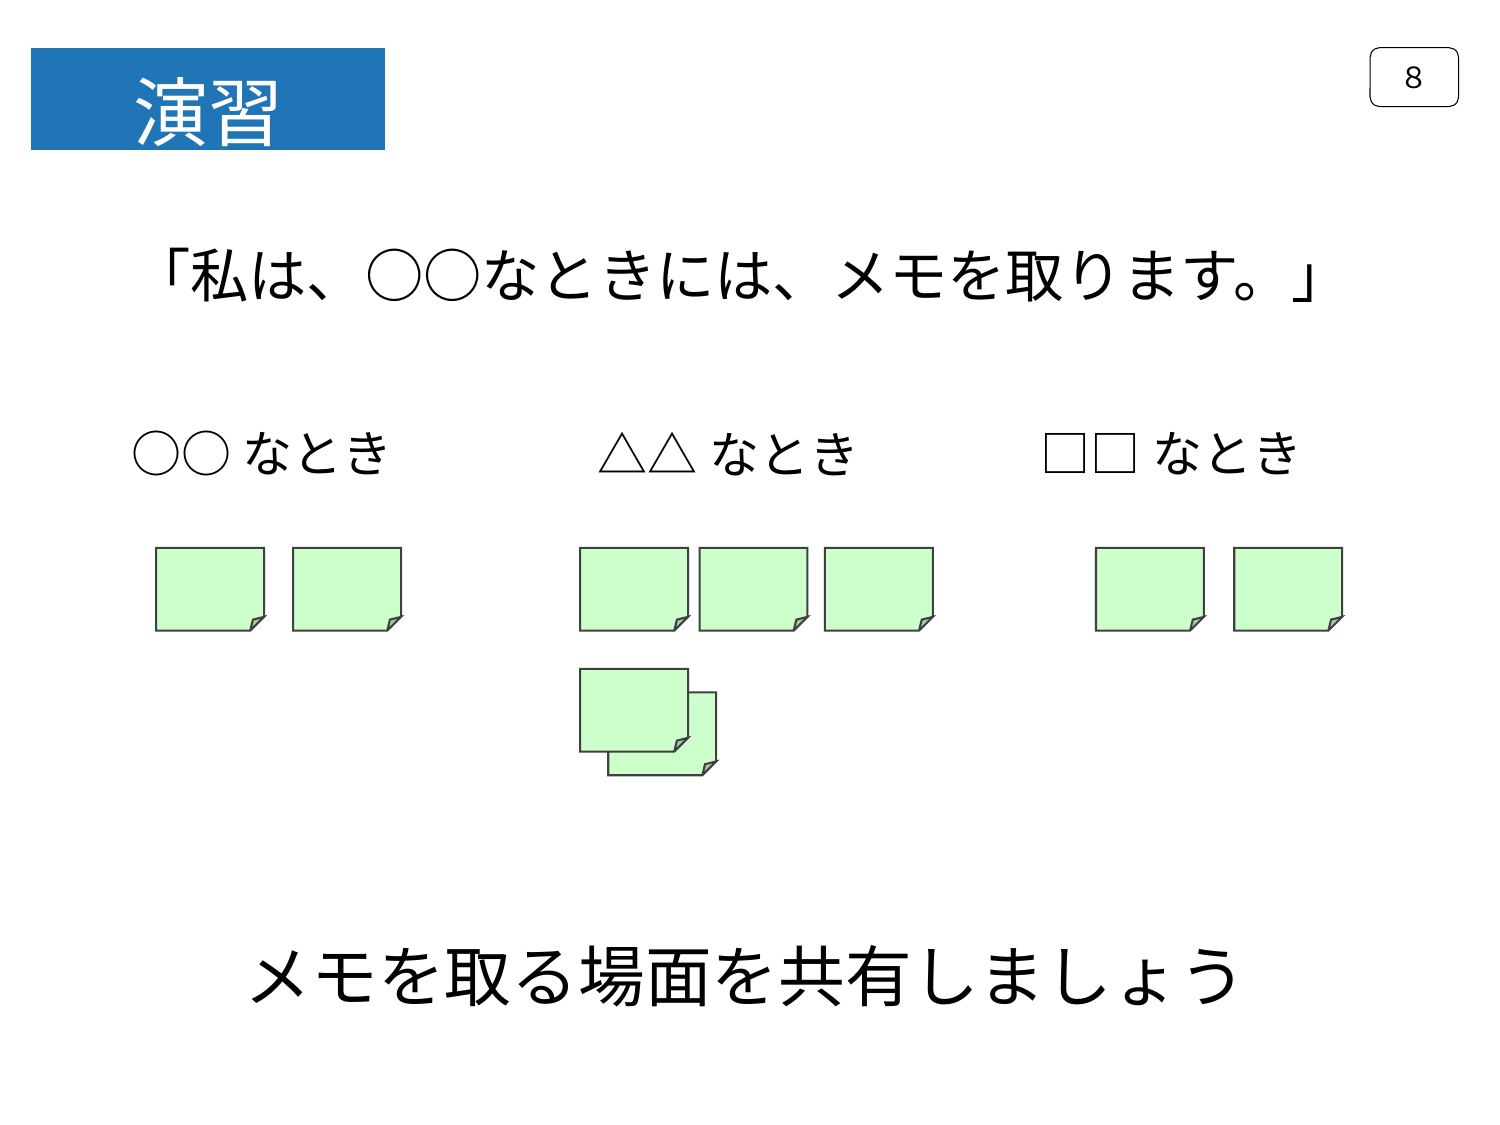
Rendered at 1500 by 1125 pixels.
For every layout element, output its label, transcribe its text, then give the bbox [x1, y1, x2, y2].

text_box 「私は、○○なときには、メモを取ります。」 [117, 196, 1383, 317]
text_box メモを取る場面を共有しましょう [230, 927, 1265, 1022]
text_box [824, 547, 933, 631]
text_box ○○なとき [116, 385, 470, 490]
text_box [580, 668, 689, 752]
text_box [1096, 580, 1204, 631]
text_box [699, 581, 808, 631]
text_box ８ [1368, 46, 1460, 108]
text_box [1234, 547, 1343, 631]
text_box [608, 692, 717, 776]
text_box 演習 [31, 48, 385, 150]
text_box [293, 547, 402, 631]
text_box [580, 547, 689, 631]
text_box △△なとき [582, 385, 919, 581]
text_box □□なとき [1025, 385, 1322, 580]
text_box [156, 547, 265, 631]
